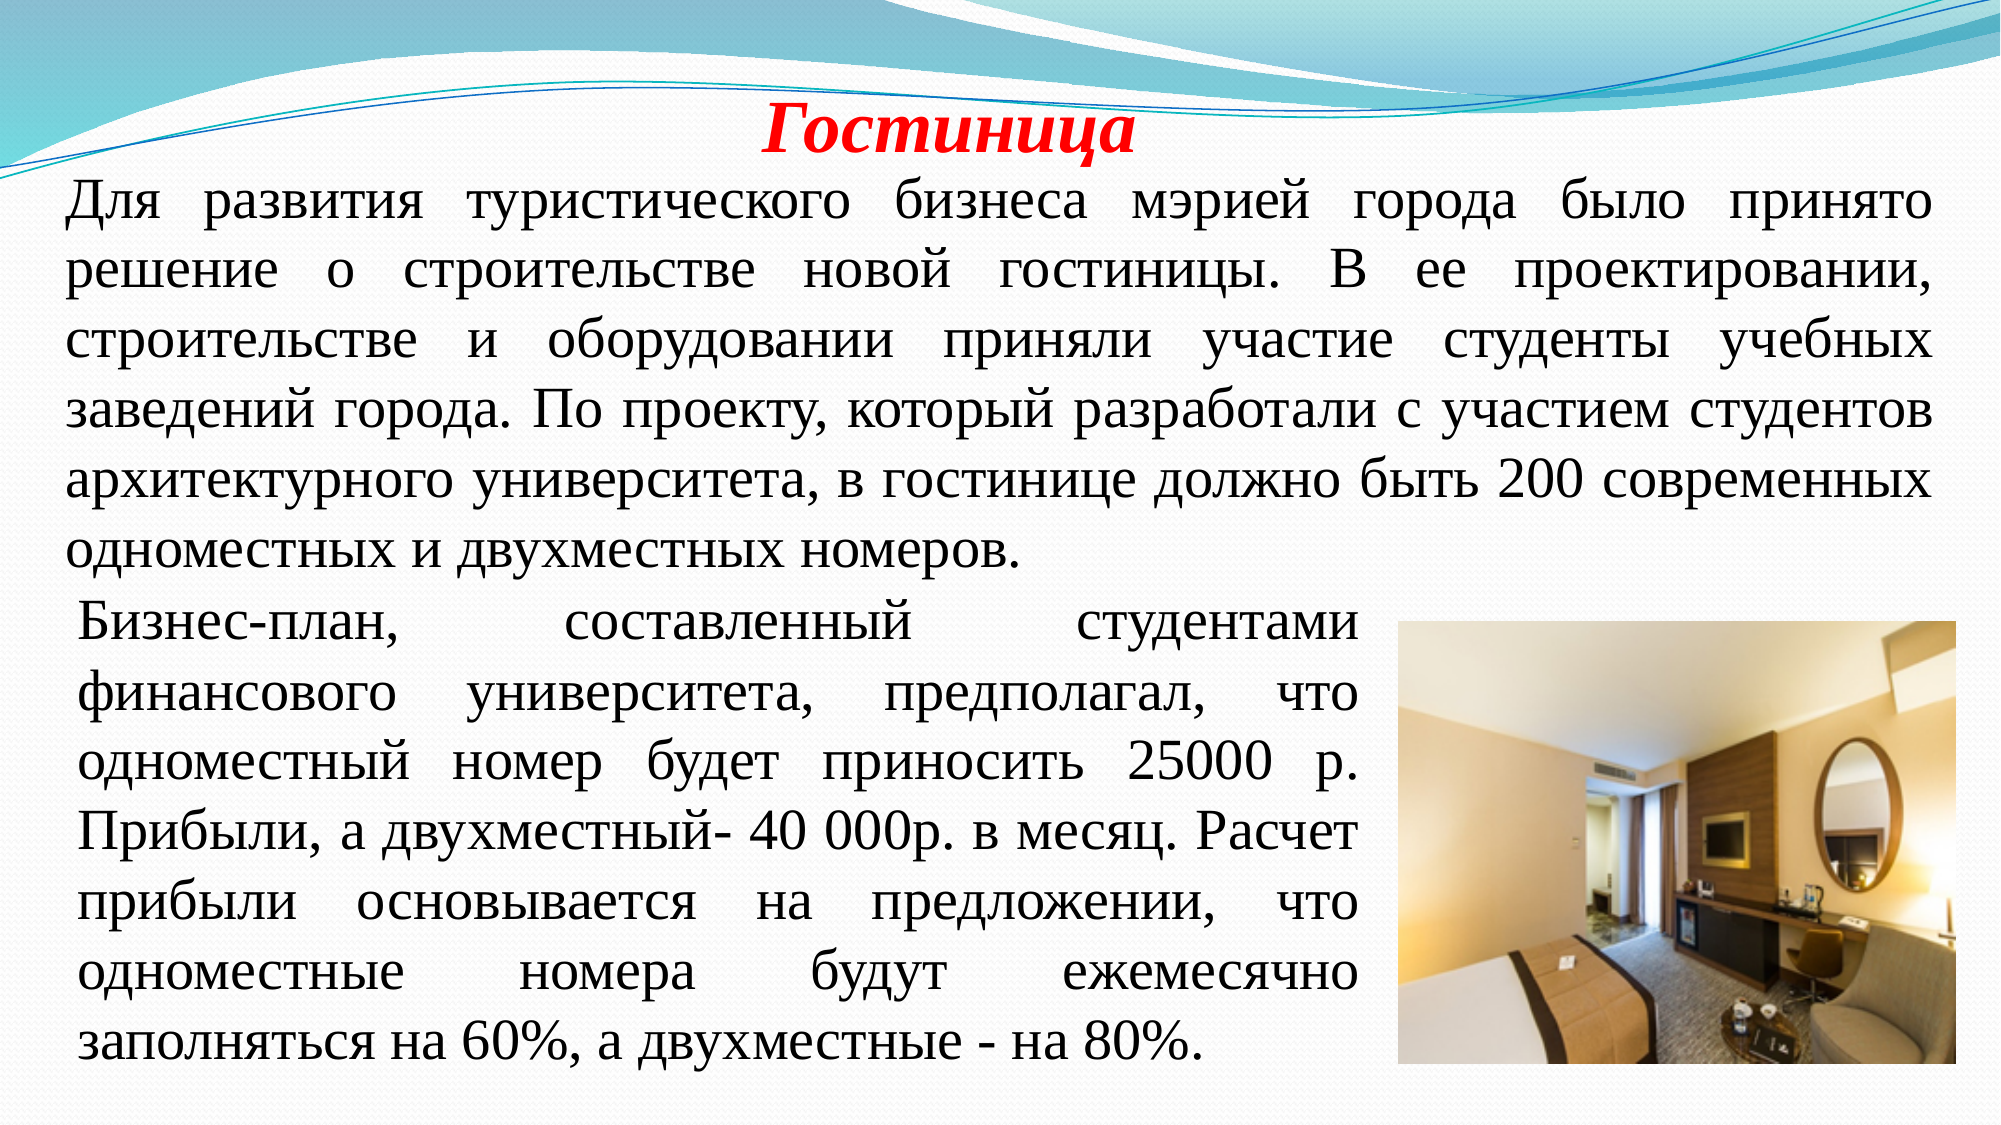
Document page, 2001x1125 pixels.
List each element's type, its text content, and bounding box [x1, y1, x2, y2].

picture [1398, 620, 1956, 1064]
text_box Гостиница [566, 70, 1352, 175]
text_box Бизнес-план, составленный студентами финансового университета, предполагал, что одноместный номер будет приносить 25000 р. Прибыли, а двухместный- 40 000р. в месяц. Расчет прибыли основывается на предложении, что одноместные номера будут ежемесячно заполняться на 60%, а двухместные - на 80%. [62, 574, 1375, 1079]
text_box Для развития туристического бизнеса мэрией города было принято решение о строительстве новой гостиницы. В ее проектировании, строительстве и оборудовании приняли участие студенты учебных заведений города. По проекту, который разработали с участием студентов архитектурного университета, в гостинице должно быть 200 современных одноместных и двухместных номеров. [50, 152, 1950, 587]
